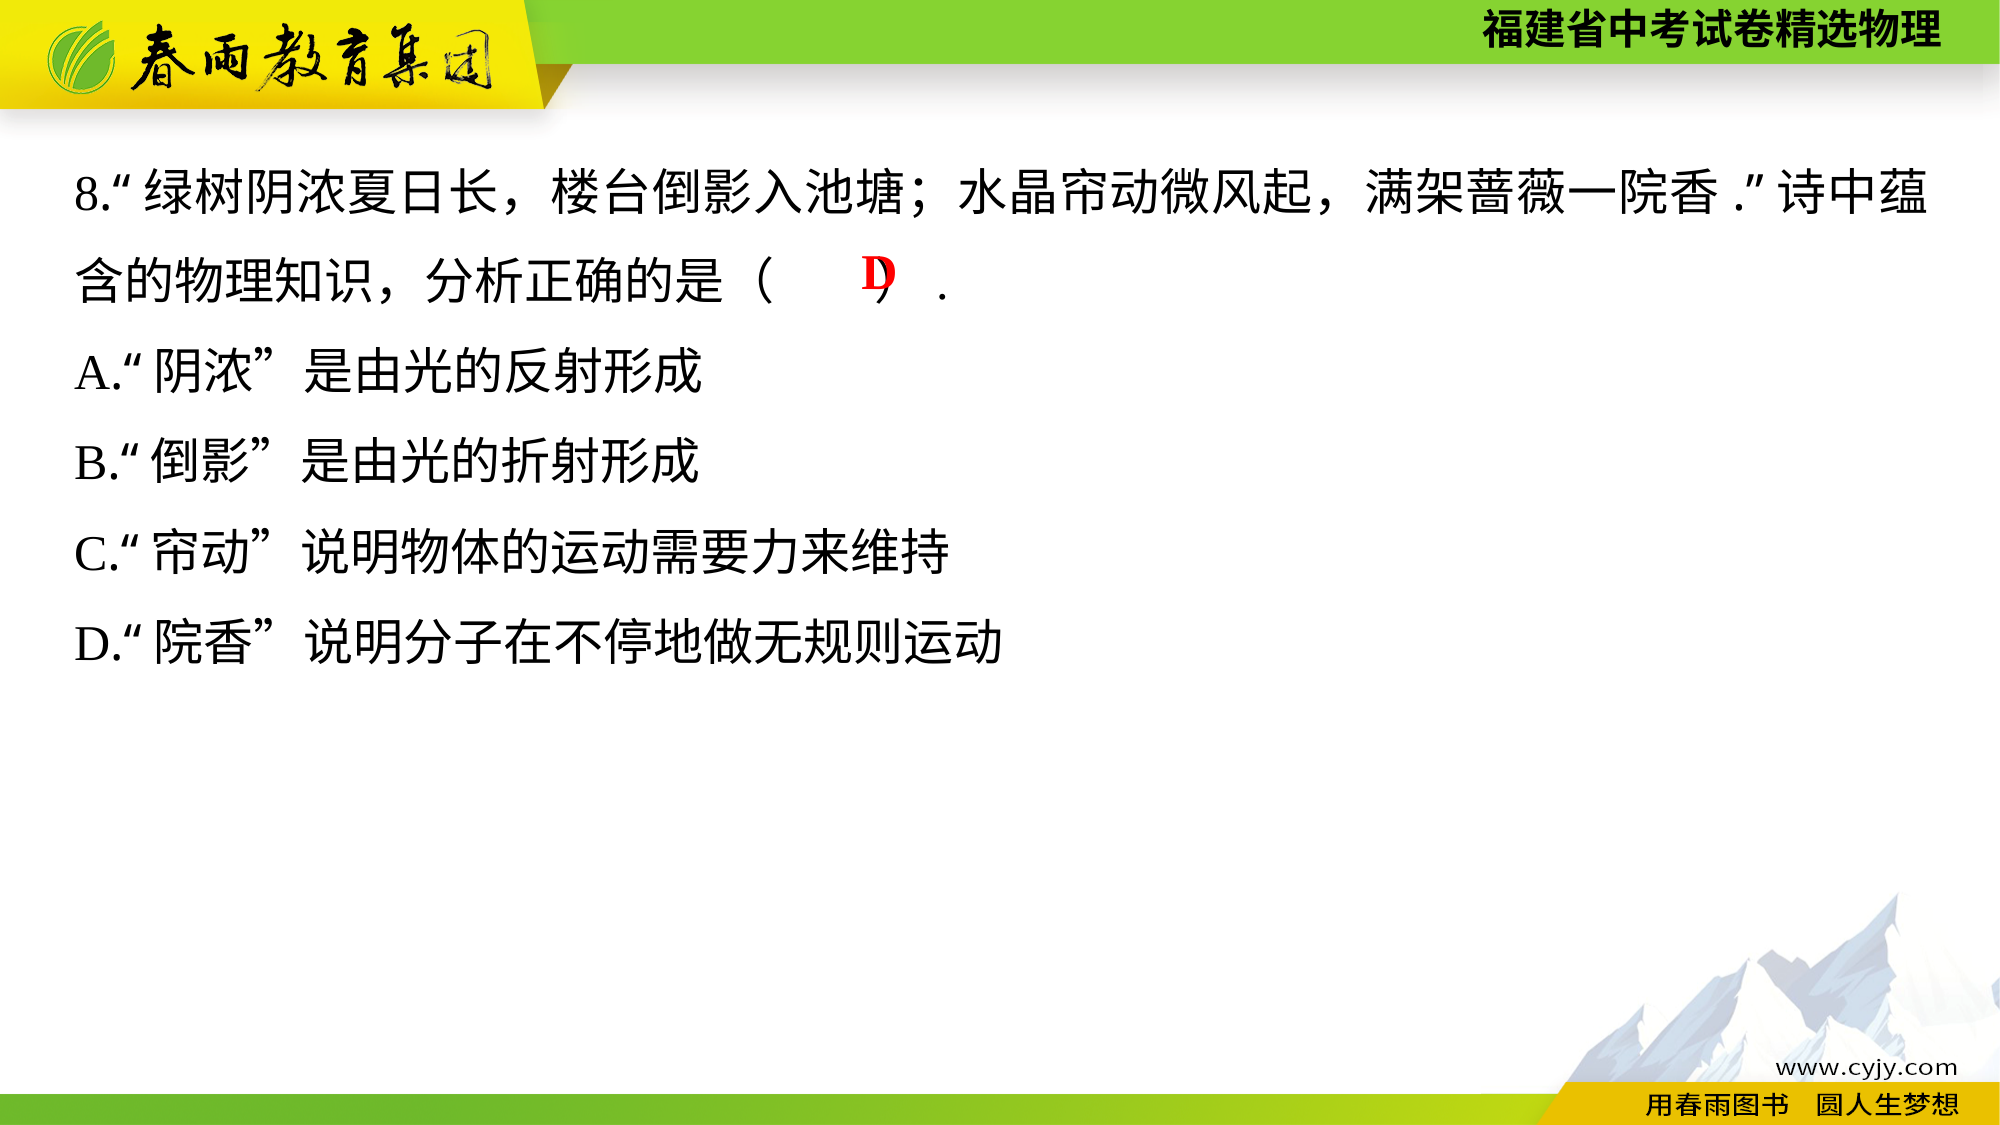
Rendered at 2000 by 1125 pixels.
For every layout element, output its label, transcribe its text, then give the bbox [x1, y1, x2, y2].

picture [0, 0, 2000, 1125]
list 8.“绿树阴浓夏日长，楼台倒影入池塘；水晶帘动微风起，满架蔷薇一院香.”诗中蕴含的物理知识，分析正确的是（ ）. A.“阴浓”是由光的反射形成 B.“倒影”是由光的折射形成 C.“帘动”说明物体的运动需要力来维持 D.“院香”说明分子在不停地做无规则运动 [59, 122, 1944, 672]
text_box D [846, 231, 913, 307]
